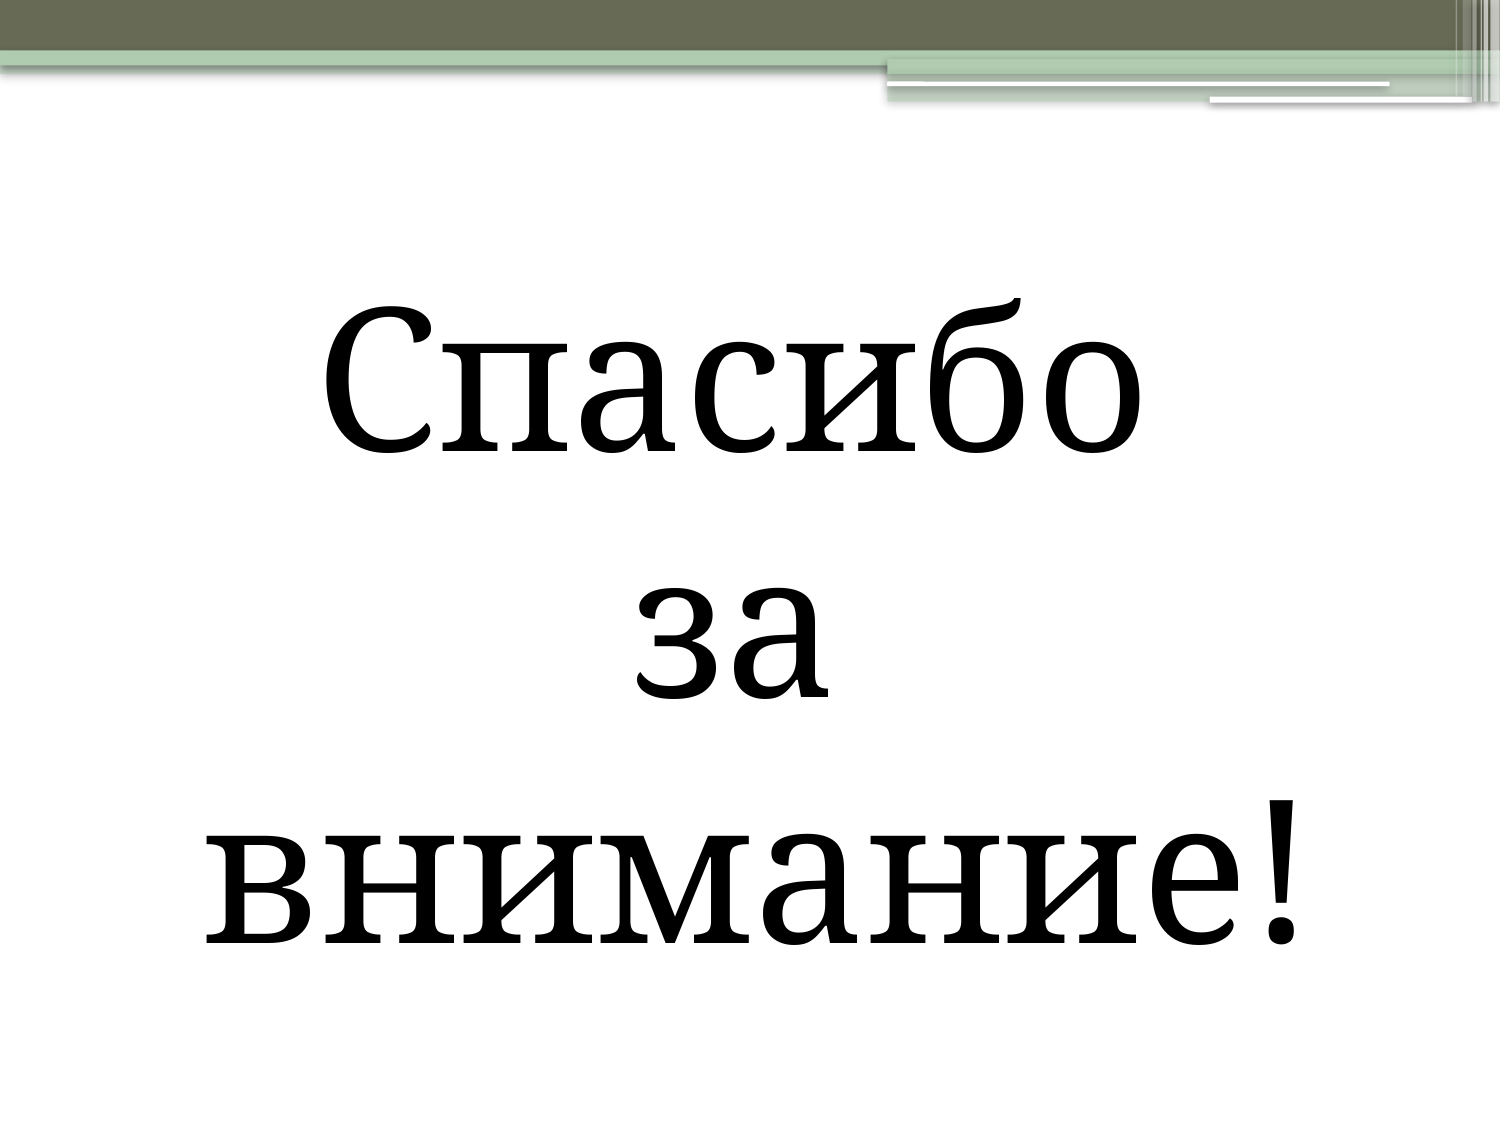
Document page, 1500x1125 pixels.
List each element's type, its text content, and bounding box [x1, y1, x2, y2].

list Спасибо за внимание! [75, 243, 1425, 1079]
